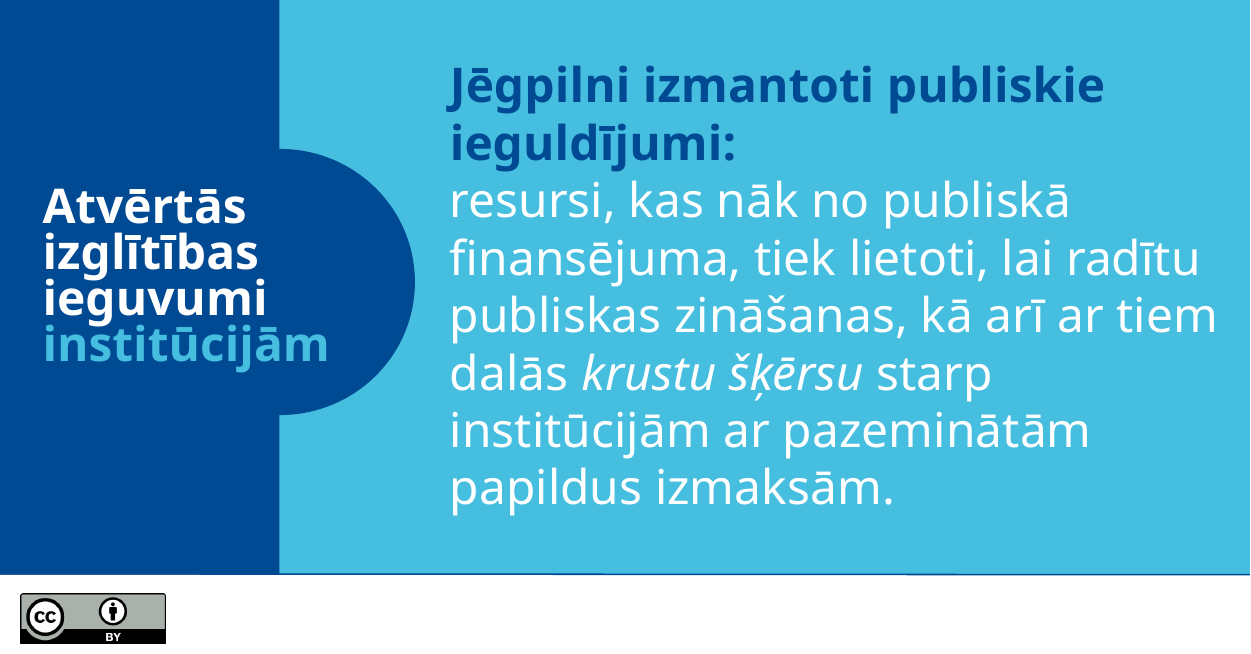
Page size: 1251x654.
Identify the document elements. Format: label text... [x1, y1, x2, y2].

text_box Jēgpilni izmantoti publiskie ieguldījumi: resursi, kas nāk no publiskā finansējuma, tiek lietoti, lai radītu publiskas zināšanas, kā arī ar tiem dalās krustu šķērsu starp institūcijām ar pazeminātām papildus izmaksām. [434, 39, 1236, 530]
picture [20, 592, 166, 645]
text_box [206, 148, 355, 171]
text_box [382, 194, 415, 370]
text_box [0, 582, 1250, 654]
text_box [196, 386, 365, 416]
text_box Atvērtās izglītības ieguvumi institūcijām [27, 171, 382, 386]
text_box [0, 0, 280, 573]
